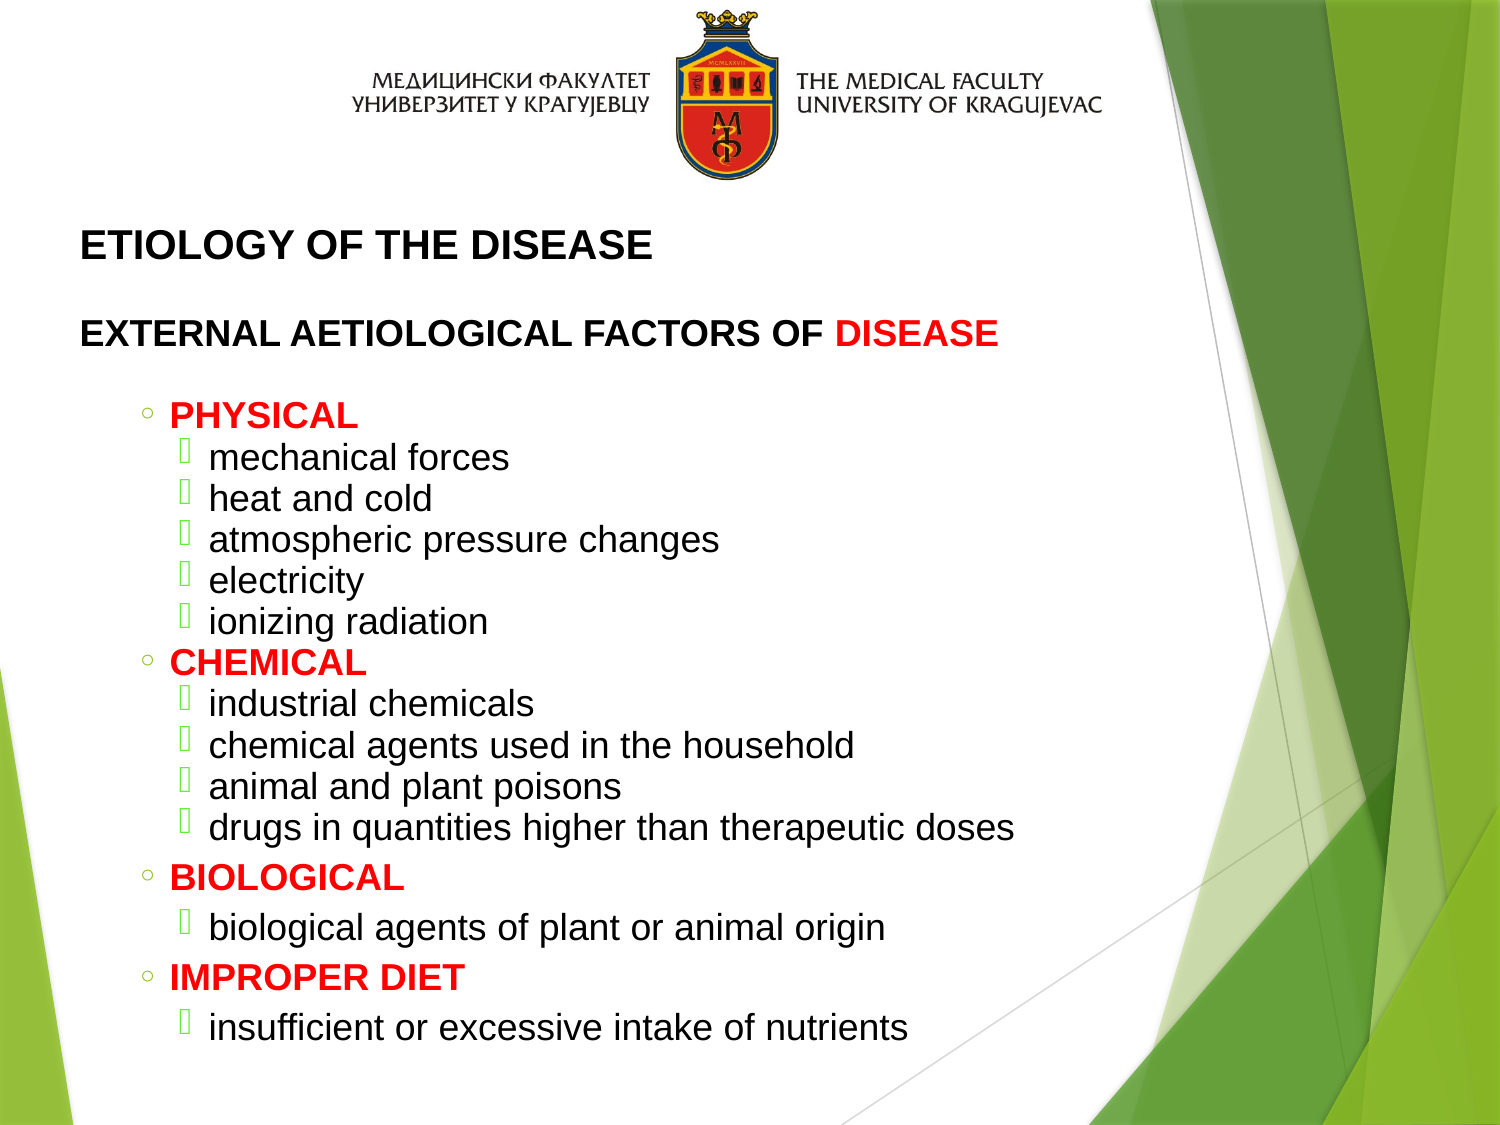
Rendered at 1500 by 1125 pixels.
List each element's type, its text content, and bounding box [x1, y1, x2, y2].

picture [328, 0, 1125, 191]
text_box ETIOLOGY OF THE DISEASE EXTERNAL AETIOLOGICAL FACTORS OF DISEASE PHYSICAL mechanical forces heat and cold atmospheric pressure changes electricity ionizing radiation CHEMICAL industrial chemicals chemical agents used in the household animal and plant poisons drugs in quantities higher than therapeutic doses BIOLOGICAL biological agents of plant or animal origin IMPROPER DIET insufficient or excessive intake of nutrients [64, 219, 1340, 958]
